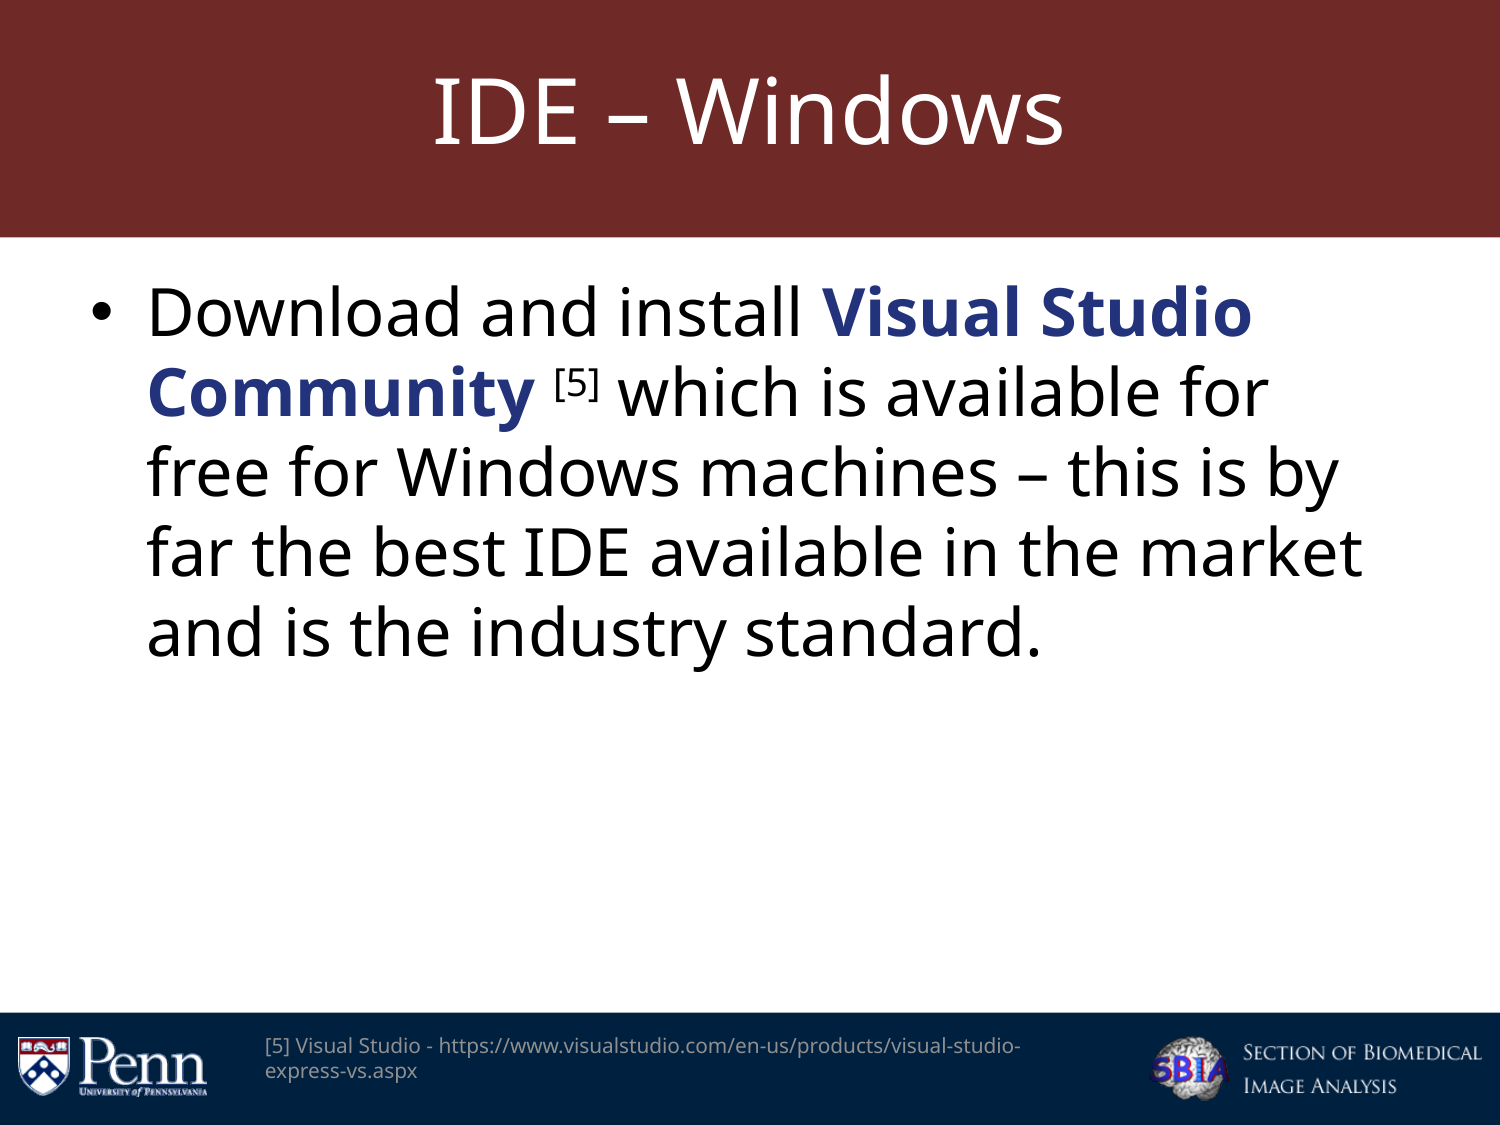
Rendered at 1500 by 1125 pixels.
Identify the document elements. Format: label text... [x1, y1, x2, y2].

footer [5] Visual Studio - https://www.visualstudio.com/en-us/products/visual-studio-express-vs.aspx [249, 1025, 1038, 1100]
list Download and install Visual Studio Community [5] which is available for free for Windows machines – this is by far the best IDE available in the market and is the industry standard. [75, 262, 1425, 1013]
title IDE – Windows [75, 45, 1425, 238]
picture [1149, 1035, 1482, 1102]
picture [18, 1037, 207, 1097]
